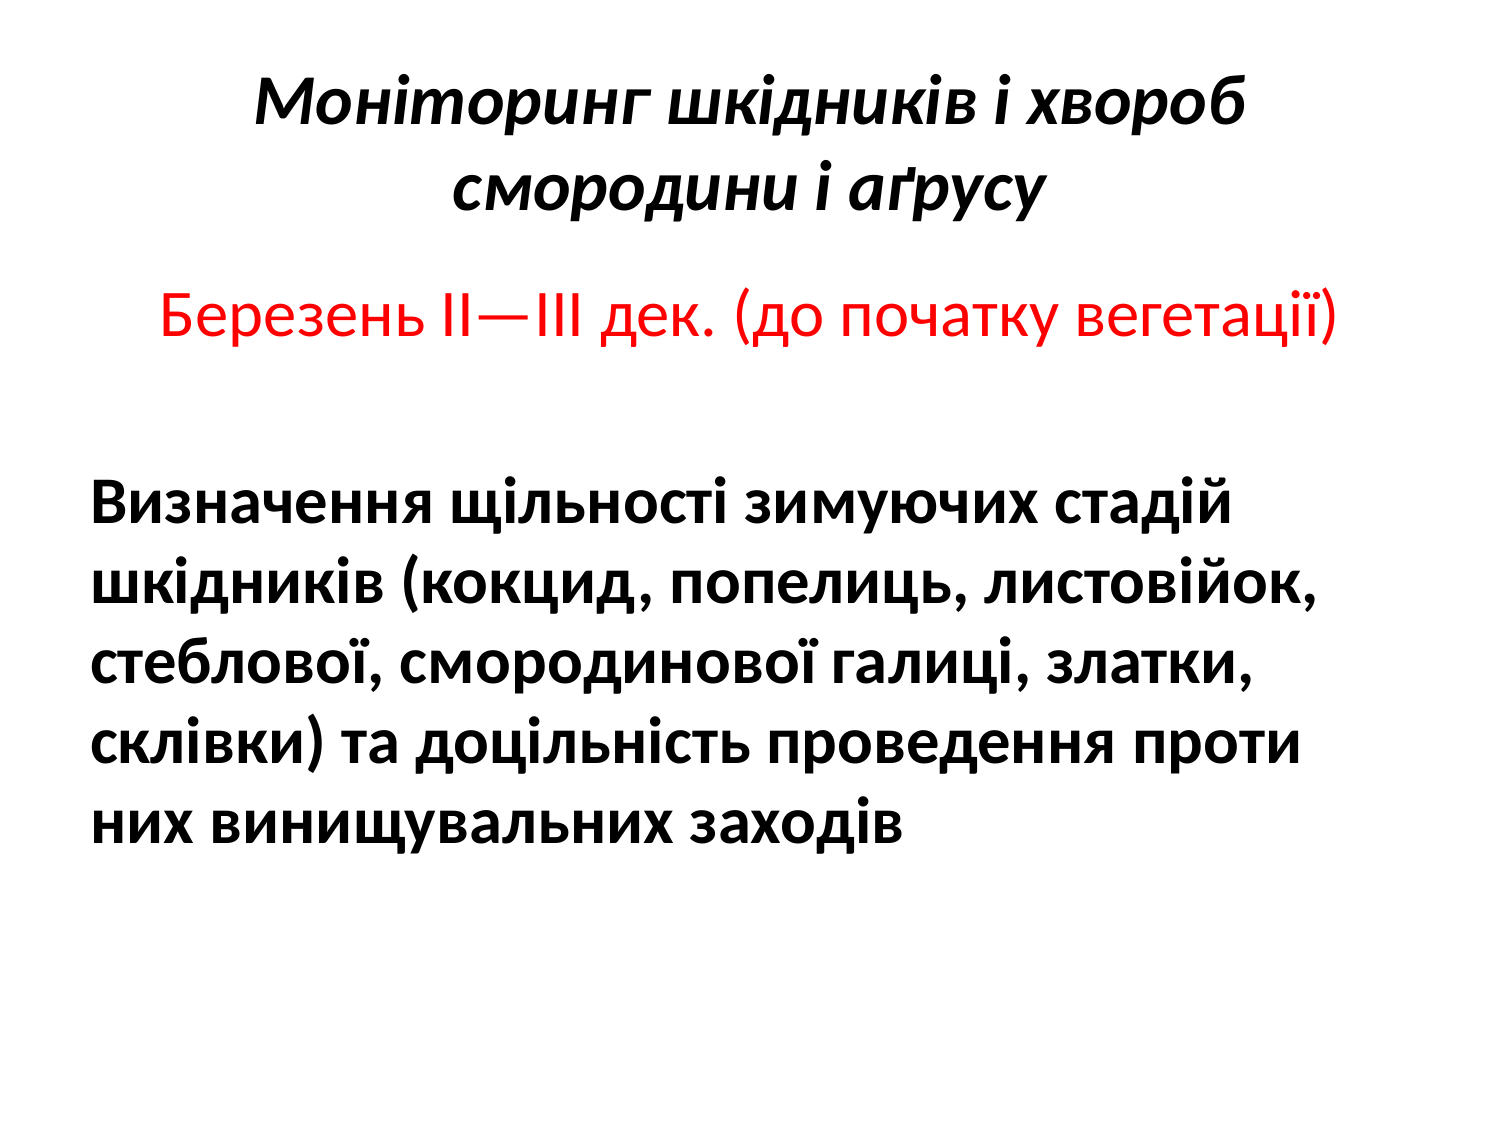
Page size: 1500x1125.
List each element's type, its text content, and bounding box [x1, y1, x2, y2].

title Моніторинг шкідників і хвороб смородини і аґрусу [75, 45, 1425, 233]
list Березень II—III дек. (до початку вегетації) Визначення щільності зимуючих стадій шкідників (кокцид, попелиць, листовійок, стеблової, смородинової галиці, златки, склівки) та доцільність проведення проти них винищувальних заходів [75, 262, 1425, 1005]
